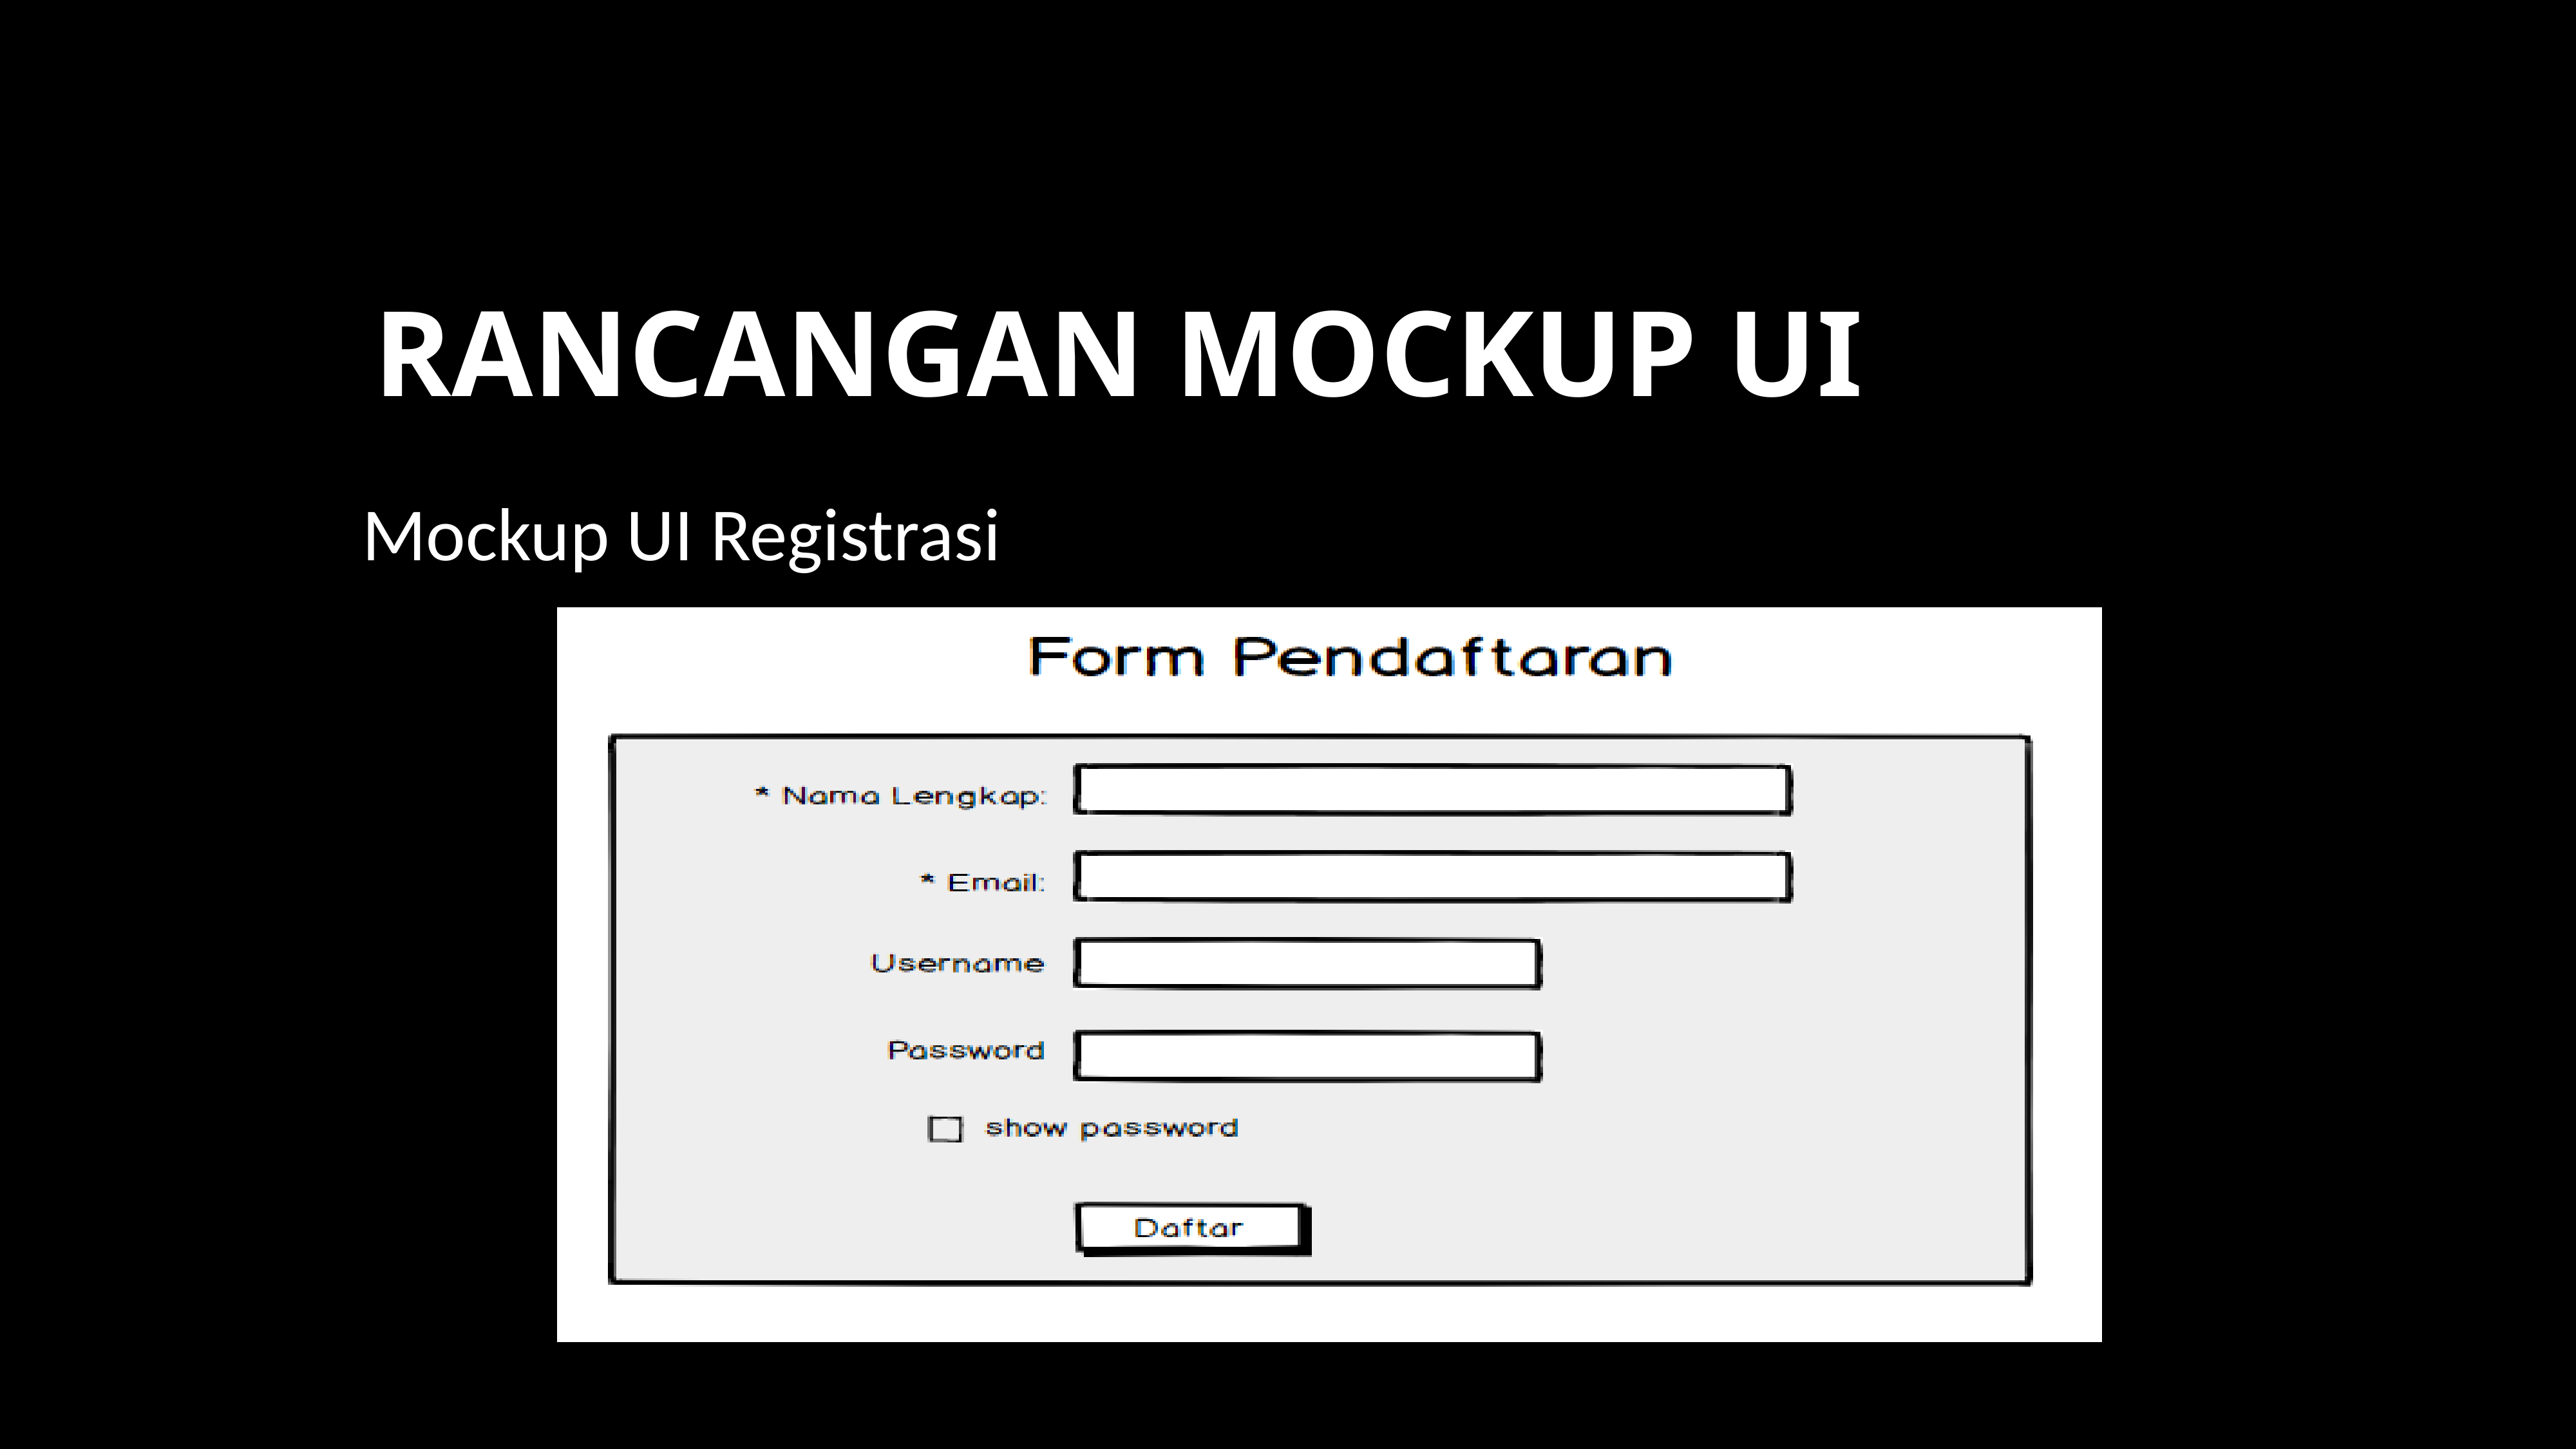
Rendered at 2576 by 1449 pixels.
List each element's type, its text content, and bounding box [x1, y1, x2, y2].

picture [557, 607, 2102, 1342]
list Mockup UI Registrasi [352, 491, 2224, 1376]
title RANCANGAN MOCKUP UI [364, 254, 2212, 462]
